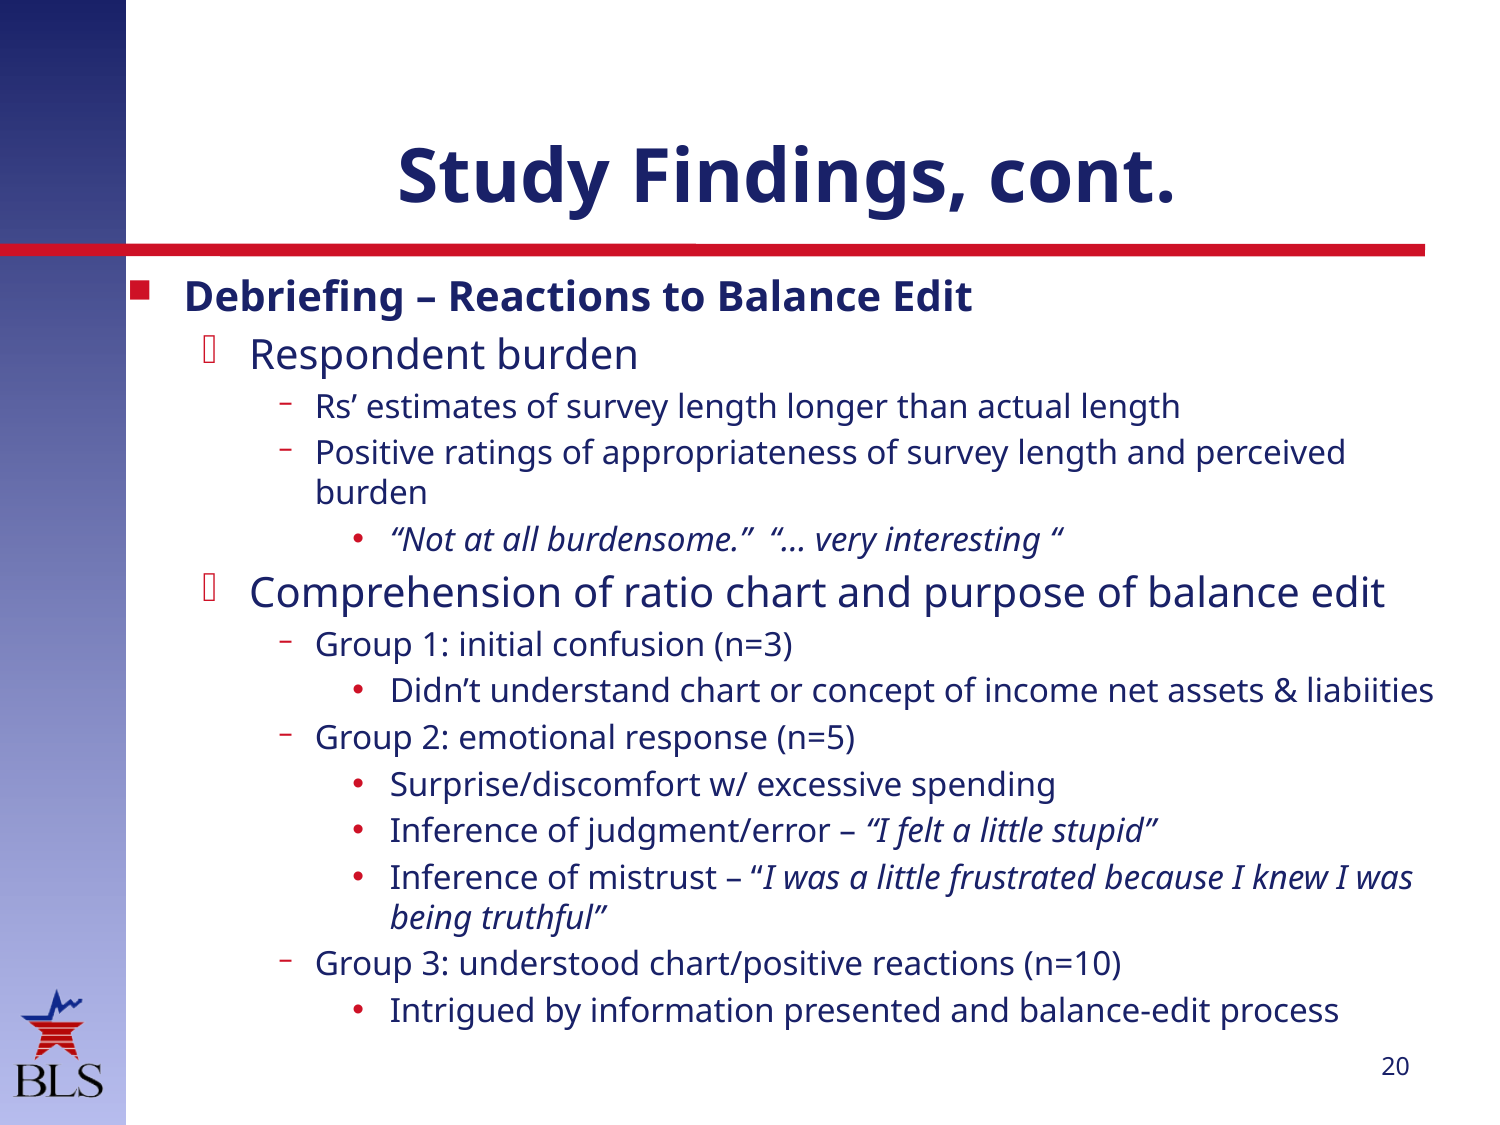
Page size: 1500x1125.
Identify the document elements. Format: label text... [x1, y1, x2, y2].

text_box Debriefing – Reactions to Balance Edit Respondent burden Rs’ estimates of survey length longer than actual length Positive ratings of appropriateness of survey length and perceived burden “Not at all burdensome.” “… very interesting “ Comprehension of ratio chart and purpose of balance edit Group 1: initial confusion (n=3) Didn’t understand chart or concept of income net assets & liabiities Group 2: emotional response (n=5) Surprise/discomfort w/ excessive spending Inference of judgment/error – “I felt a little stupid” Inference of mistrust – “I was a little frustrated because I knew I was being truthful” Group 3: understood chart/positive reactions (n=10) Intrigued by information presented and balance-edit process [112, 262, 1463, 1050]
slide_number 20 [1312, 1050, 1425, 1098]
title Study Findings, cont. [149, 44, 1426, 226]
picture [0, 983, 118, 1125]
